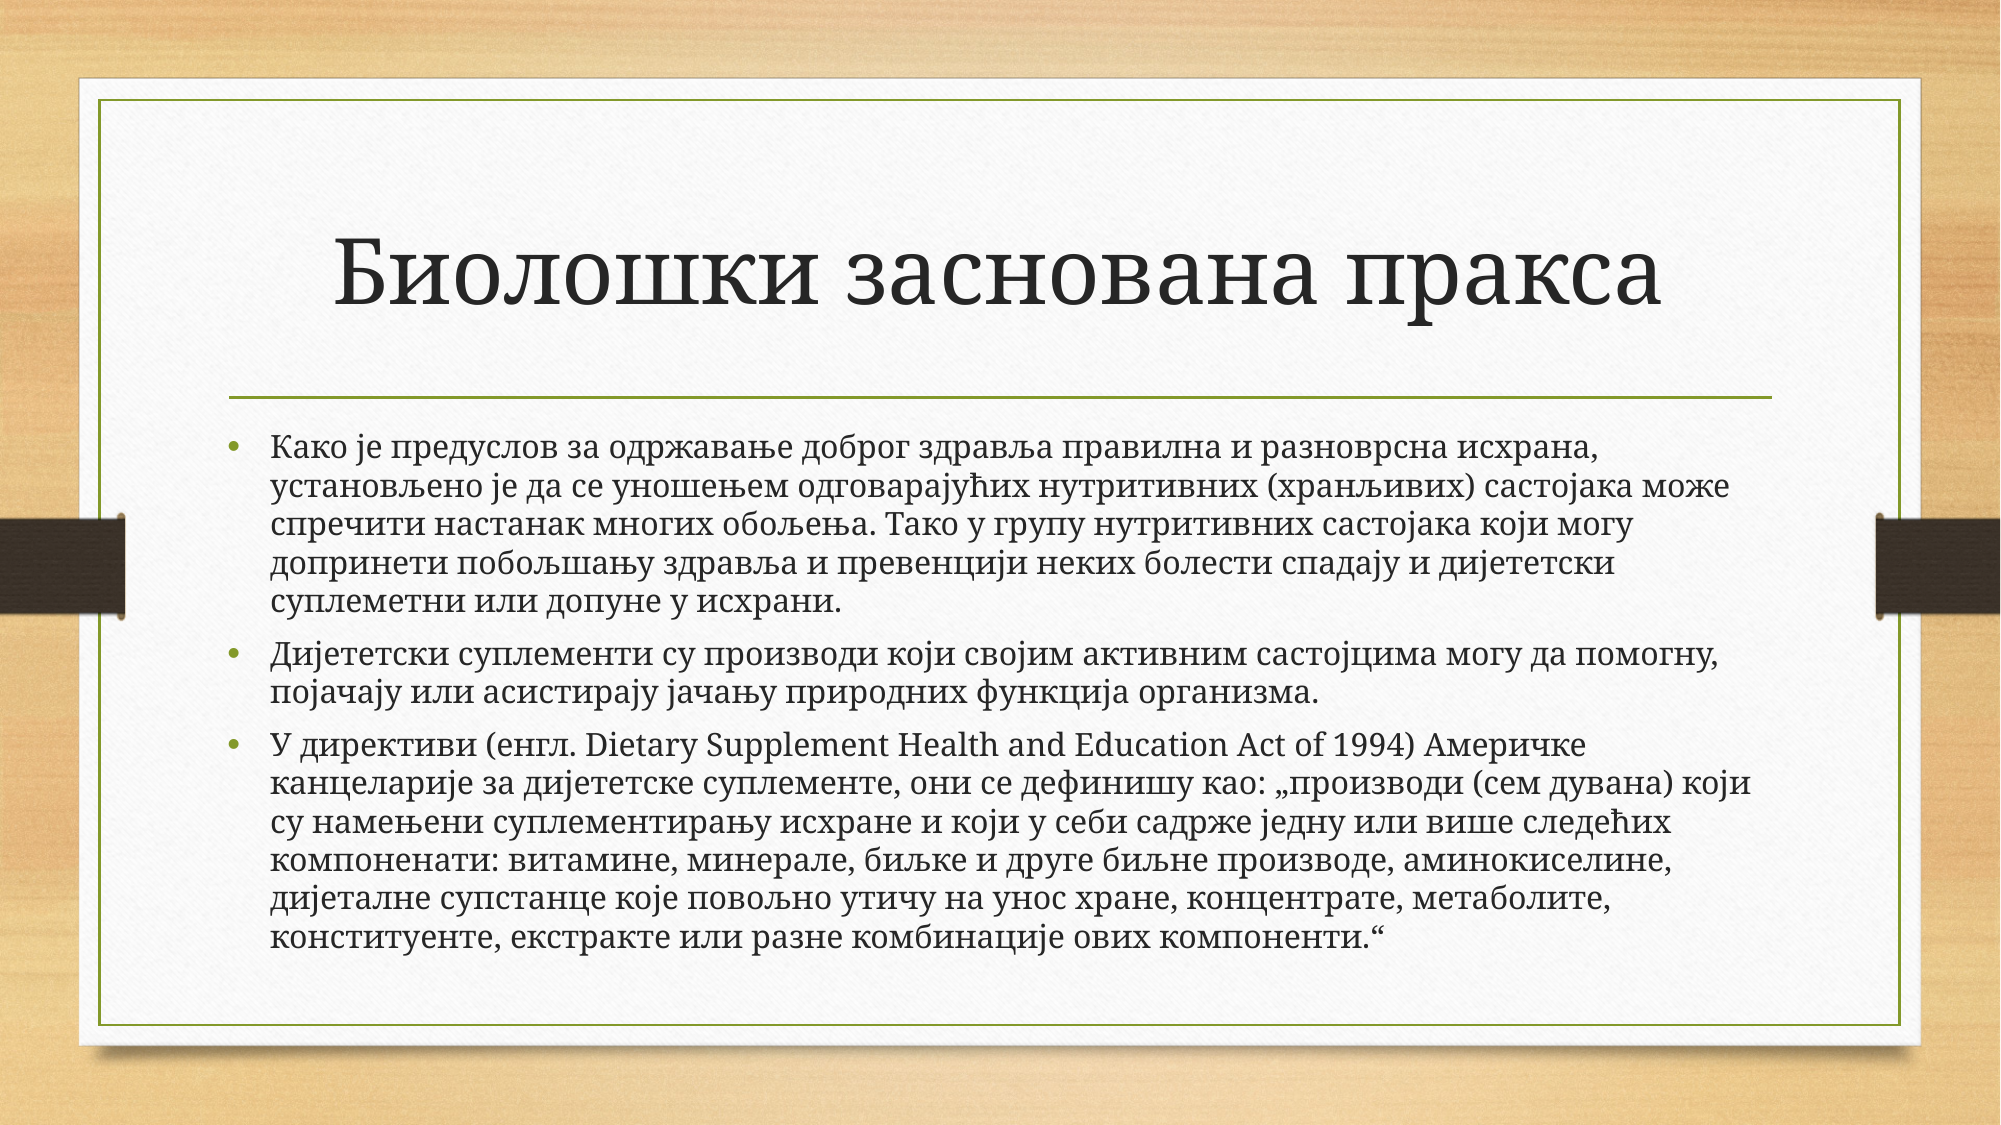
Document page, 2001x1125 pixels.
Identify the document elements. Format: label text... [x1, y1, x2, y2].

list Како је предуслов за одржавање доброг здравља правилна и разноврсна исхрана, установљено је да се уношењем одговарајућих нутритивних (хранљивих) састојака може спречити настанак многих обољења. Тако у групу нутритивних састојака који могу допринети побољшању здравља и превенцији неких болести спадају и дијететски суплеметни или допуне у исхрани. Дијететски суплементи су производи који својим активним састојцима могу да помогну, појачају или асистирају јачању природних функција организма. У директиви (енгл. Dietary Supplement Health and Education Act of 1994) Америчке канцеларије за дијететске суплементе, они се дефинишу као: „производи (сем дувана) који су намењени суплементирању исхране и који у себи садрже једну или више следећих компоненати: витамине, минерале, биљке и друге биљне производе, аминокиселине, дијеталне супстанце које повољно утичу на унос хране, концентрате, метаболите, конституенте, екстракте или разне комбинације ових компоненти.“ [212, 419, 1788, 964]
title Биолошки заснована пракса [212, 161, 1788, 375]
picture [0, 0, 2001, 1125]
